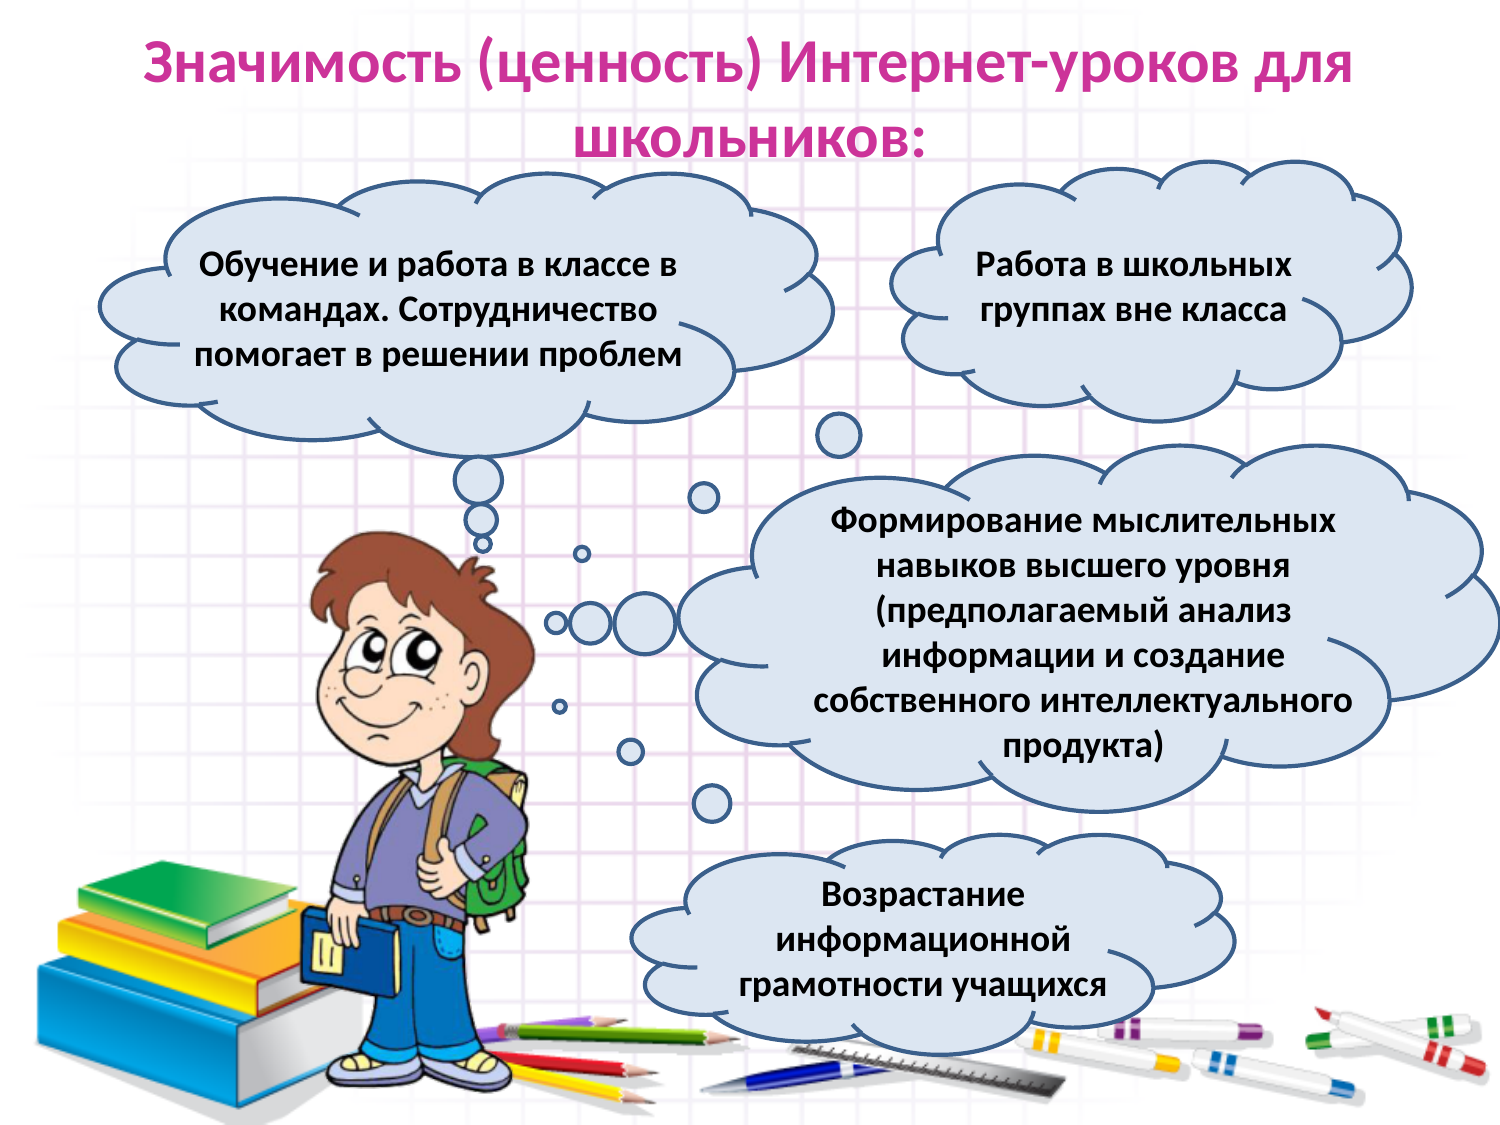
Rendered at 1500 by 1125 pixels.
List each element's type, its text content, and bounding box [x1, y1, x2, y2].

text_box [631, 833, 1235, 1055]
picture [0, 0, 1500, 1125]
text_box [678, 444, 1500, 811]
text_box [100, 172, 833, 457]
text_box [891, 160, 1412, 421]
title Значимость (ценность) Интернет-уроков для школьников: [75, 56, 1425, 209]
